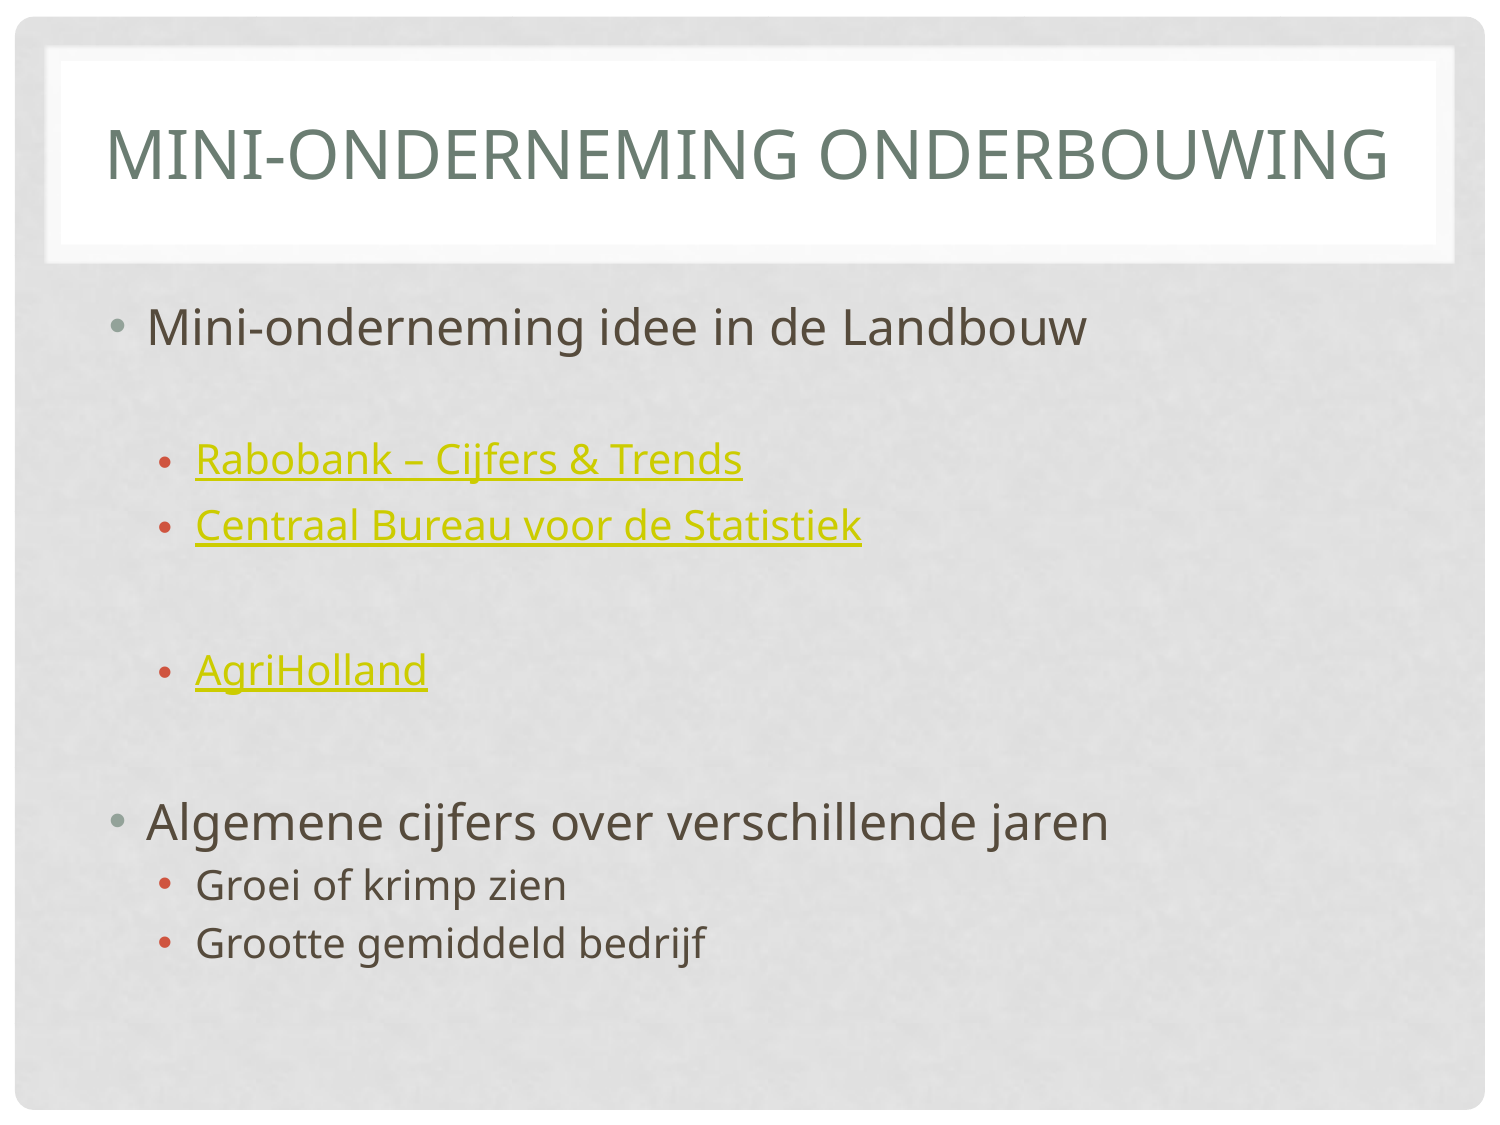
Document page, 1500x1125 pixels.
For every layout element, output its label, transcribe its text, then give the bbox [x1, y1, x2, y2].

title Mini-Onderneming onderbouwing [69, 66, 1425, 238]
list Mini-onderneming idee in de Landbouw Rabobank – Cijfers & Trends Centraal Bureau voor de Statistiek AgriHolland Algemene cijfers over verschillende jaren Groei of krimp zien Grootte gemiddeld bedrijf [75, 287, 1425, 1005]
